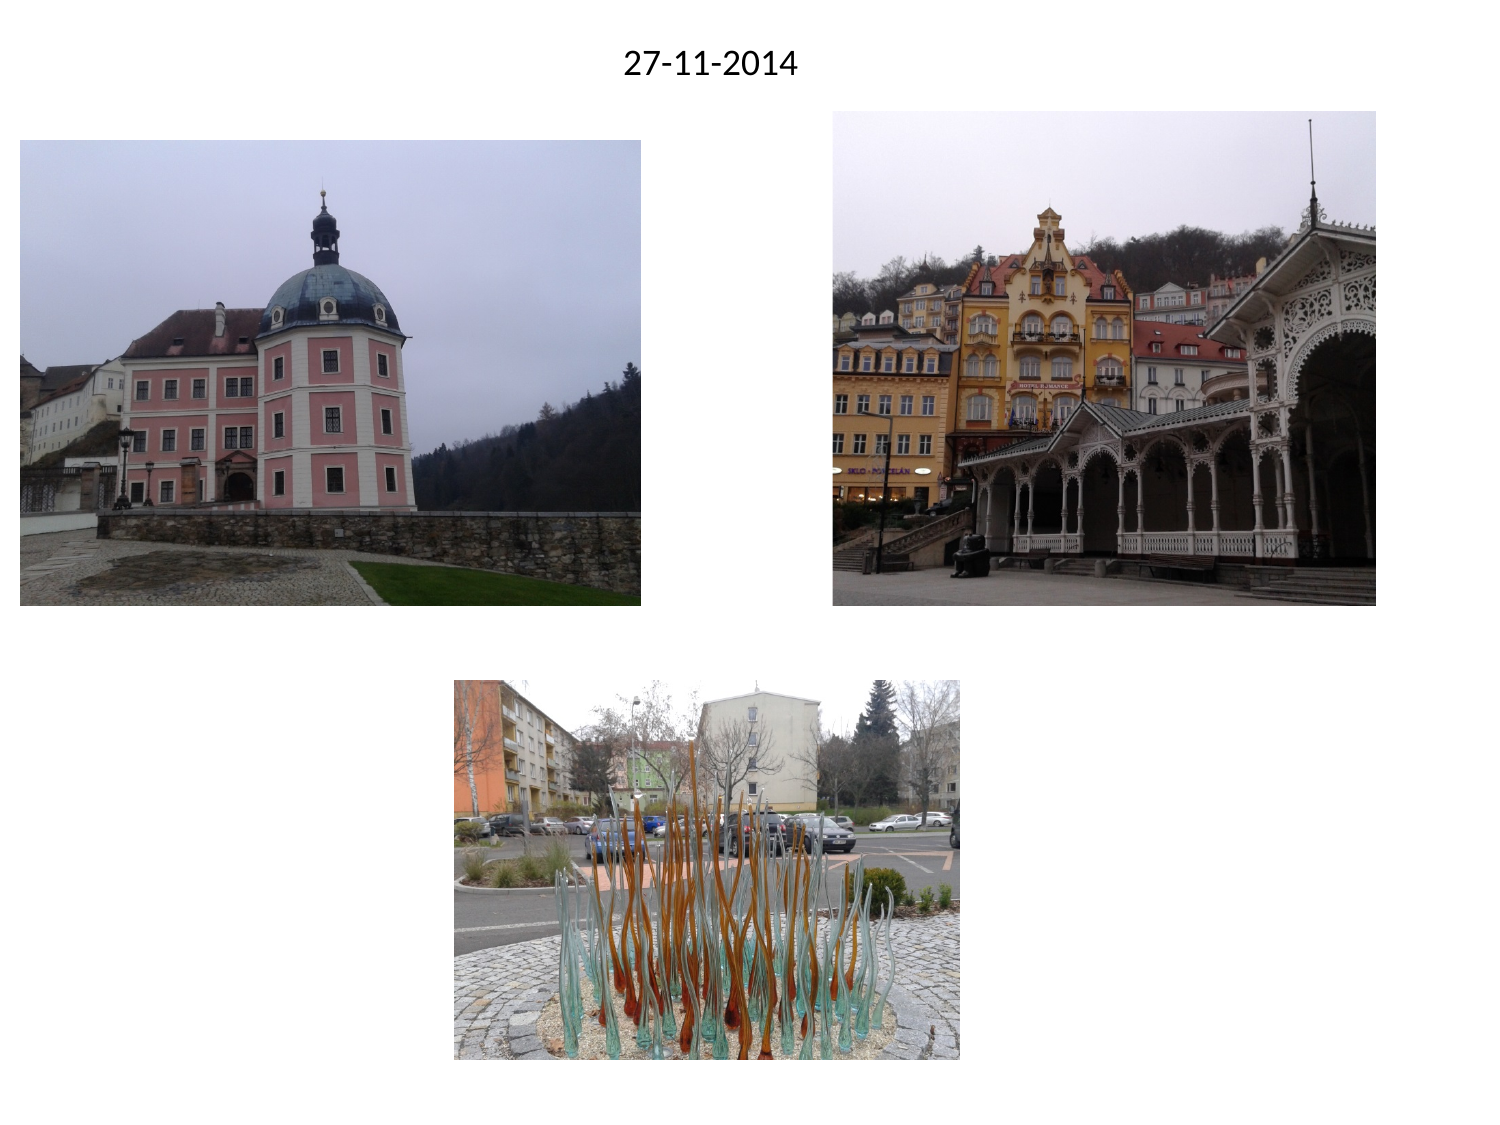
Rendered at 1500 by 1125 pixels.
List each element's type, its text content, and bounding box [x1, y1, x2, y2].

picture [19, 140, 641, 607]
text_box 27-11-2014 [608, 30, 1152, 91]
picture [454, 680, 960, 1060]
picture [832, 111, 1377, 607]
